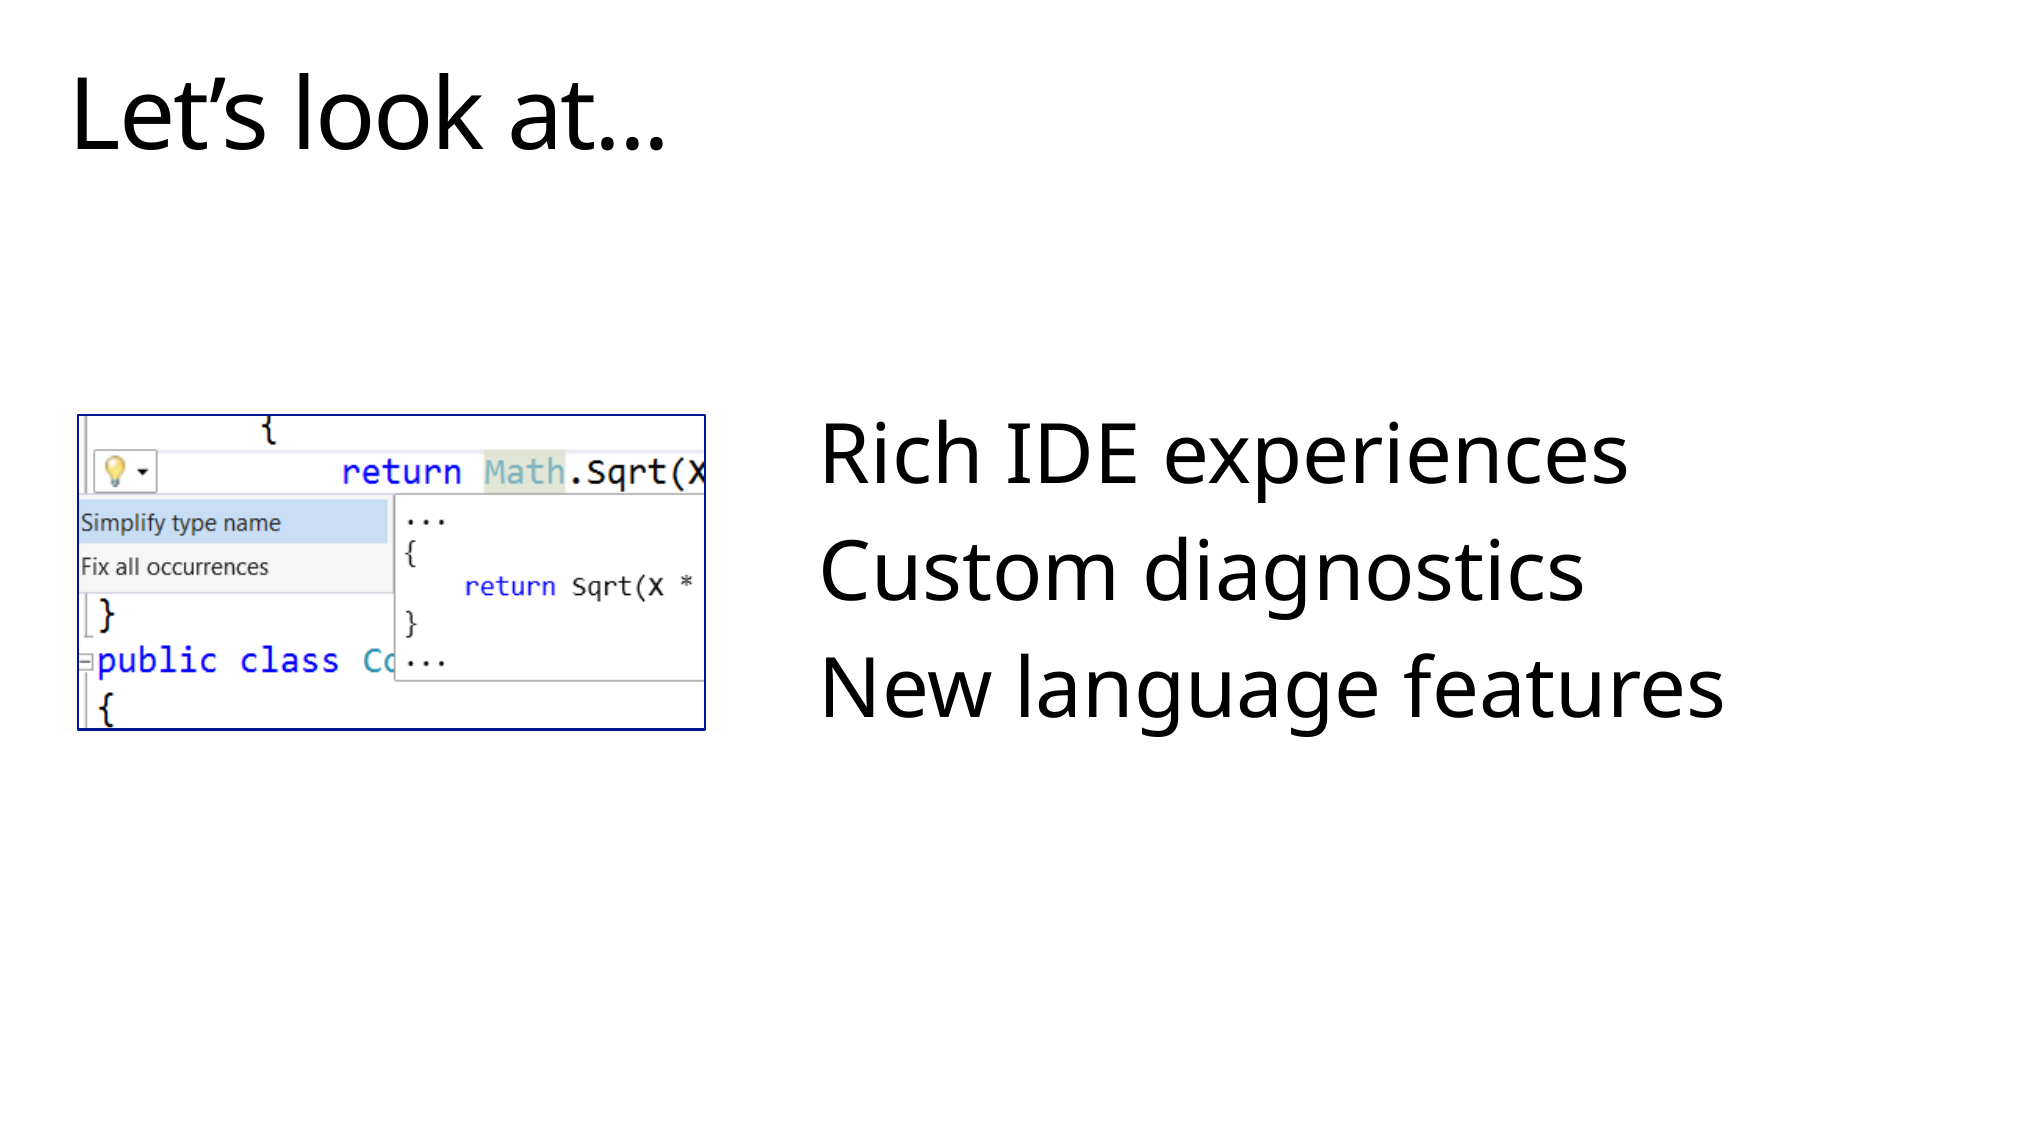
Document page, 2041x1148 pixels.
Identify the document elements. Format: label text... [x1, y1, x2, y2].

title Let’s look at... [45, 48, 1996, 199]
list Rich IDE experiences Custom diagnostics New language features [795, 385, 1996, 759]
picture [78, 415, 705, 729]
